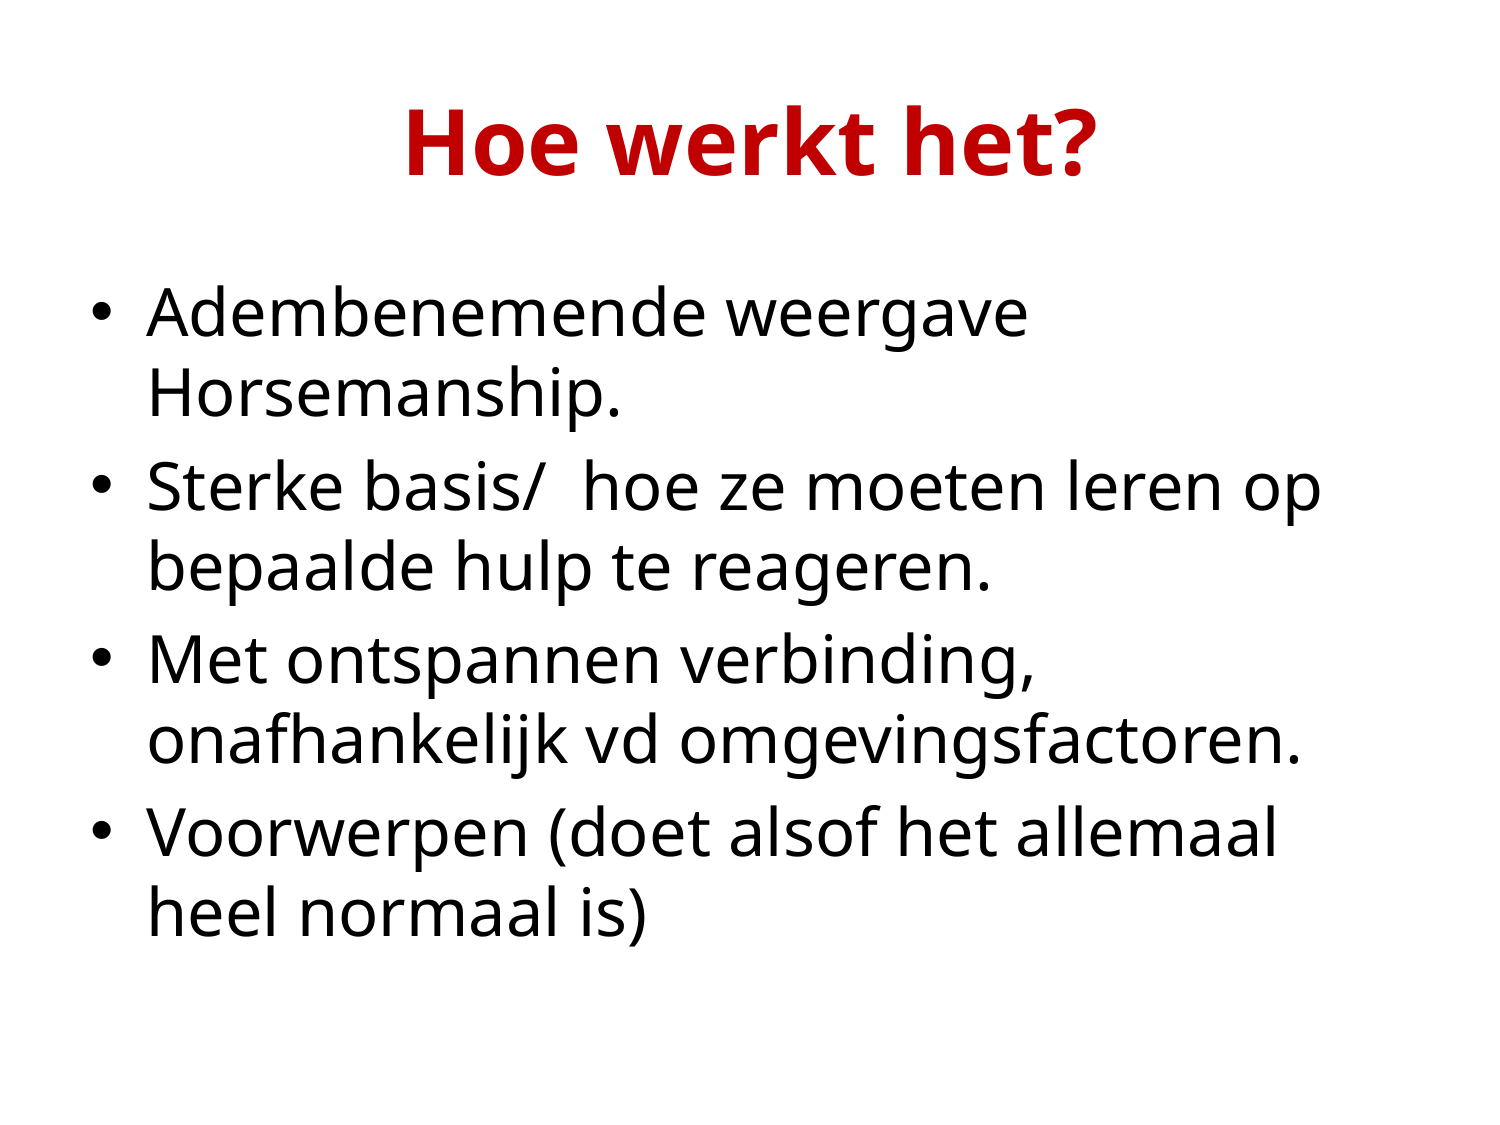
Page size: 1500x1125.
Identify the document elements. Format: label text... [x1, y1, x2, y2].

title Hoe werkt het? [75, 45, 1425, 233]
list Adembenemende weergave Horsemanship. Sterke basis/ hoe ze moeten leren op bepaalde hulp te reageren. Met ontspannen verbinding, onafhankelijk vd omgevingsfactoren. Voorwerpen (doet alsof het allemaal heel normaal is) [75, 262, 1425, 1005]
